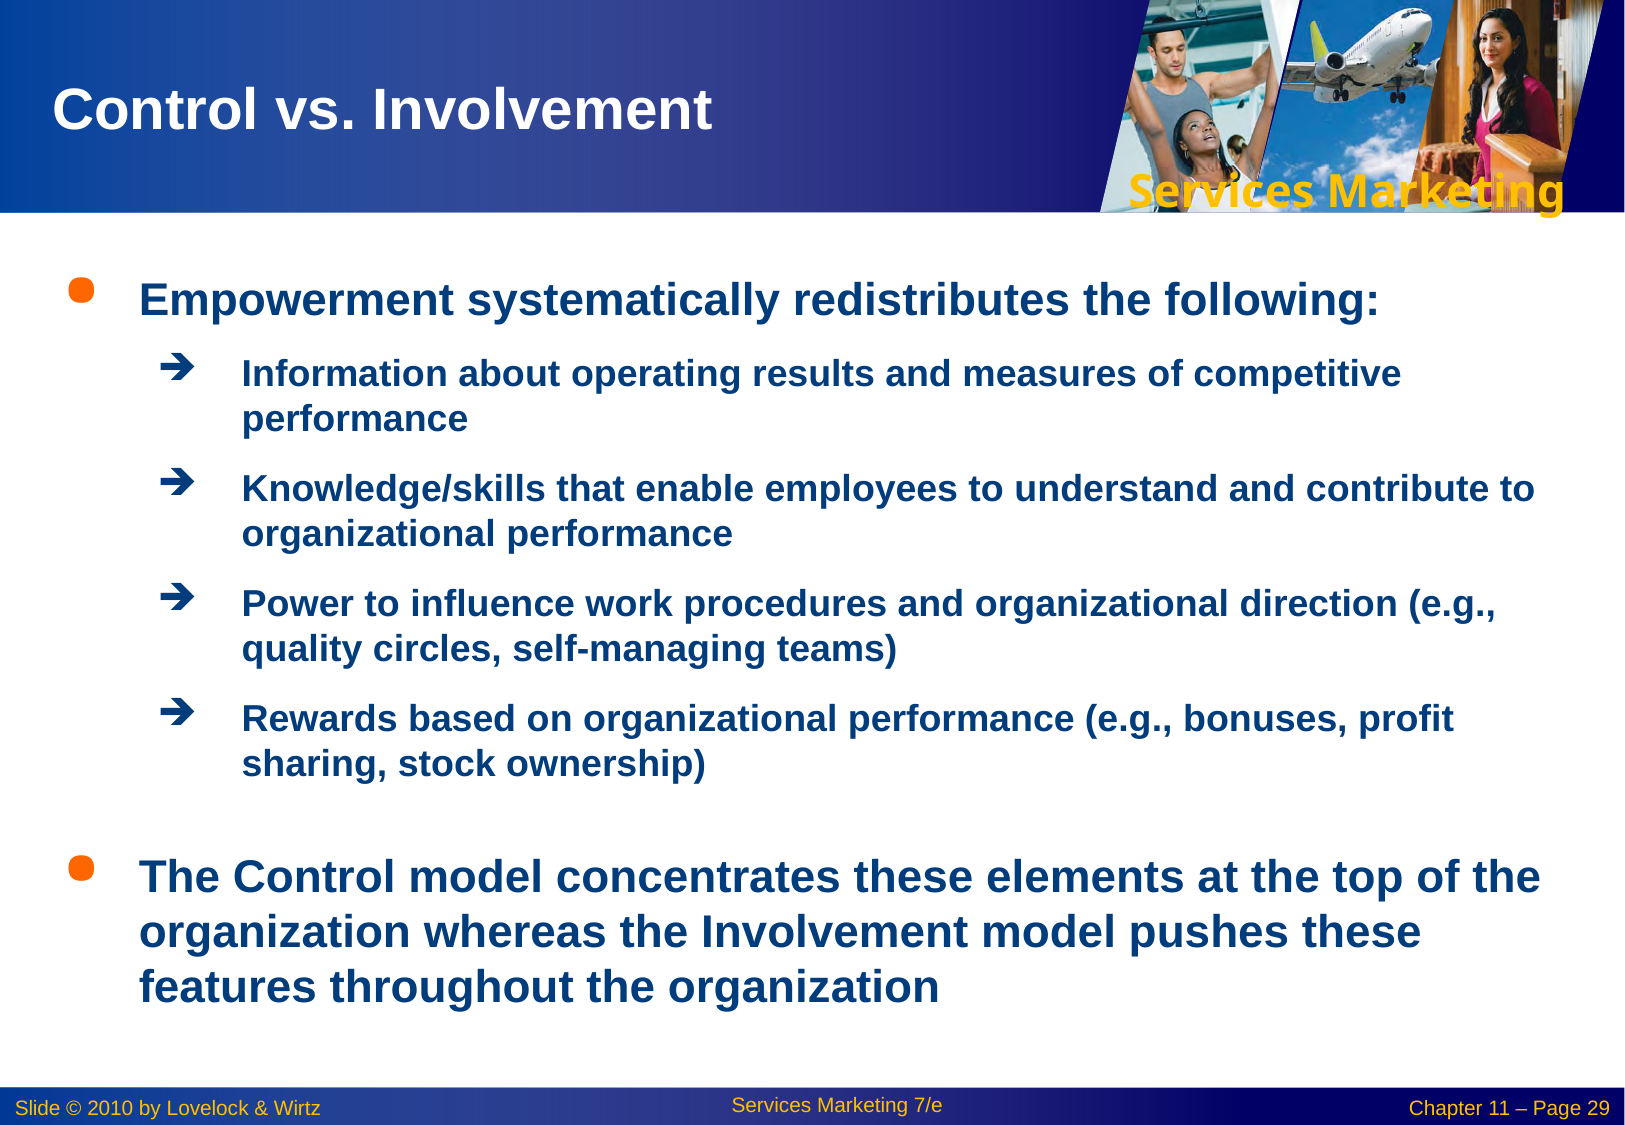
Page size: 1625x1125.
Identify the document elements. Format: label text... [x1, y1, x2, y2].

list Empowerment systematically redistributes the following: Information about operating results and measures of competitive performance Knowledge/skills that enable employees to understand and contribute to organizational performance Power to influence work procedures and organizational direction (e.g., quality circles, self-managing teams) Rewards based on organizational performance (e.g., bonuses, profit sharing, stock ownership) The Control model concentrates these elements at the top of the organization whereas the Involvement model pushes these features throughout the organization [49, 261, 1588, 1101]
title Control vs. Involvement [36, 37, 1088, 176]
picture [1100, 0, 1604, 213]
picture [1162, 186, 1172, 192]
picture [1546, 187, 1556, 202]
